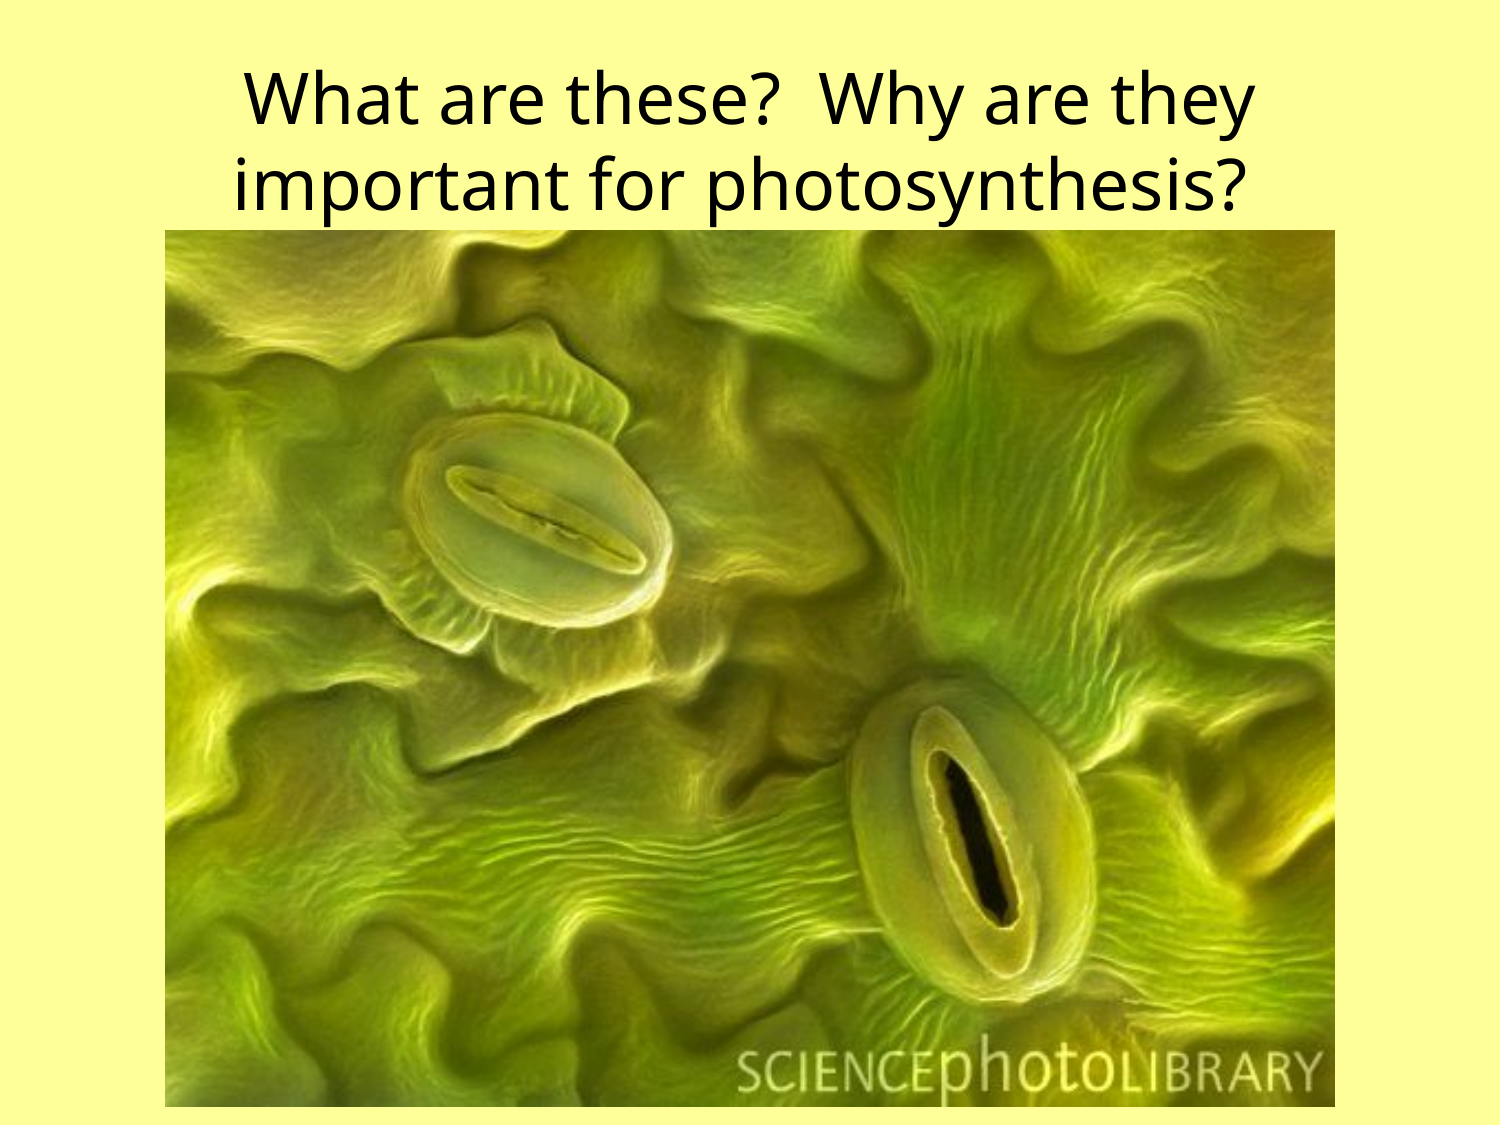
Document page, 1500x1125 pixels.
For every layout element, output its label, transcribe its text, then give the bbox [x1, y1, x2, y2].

title What are these? Why are they important for photosynthesis? [75, 45, 1425, 233]
picture [164, 230, 1335, 1107]
